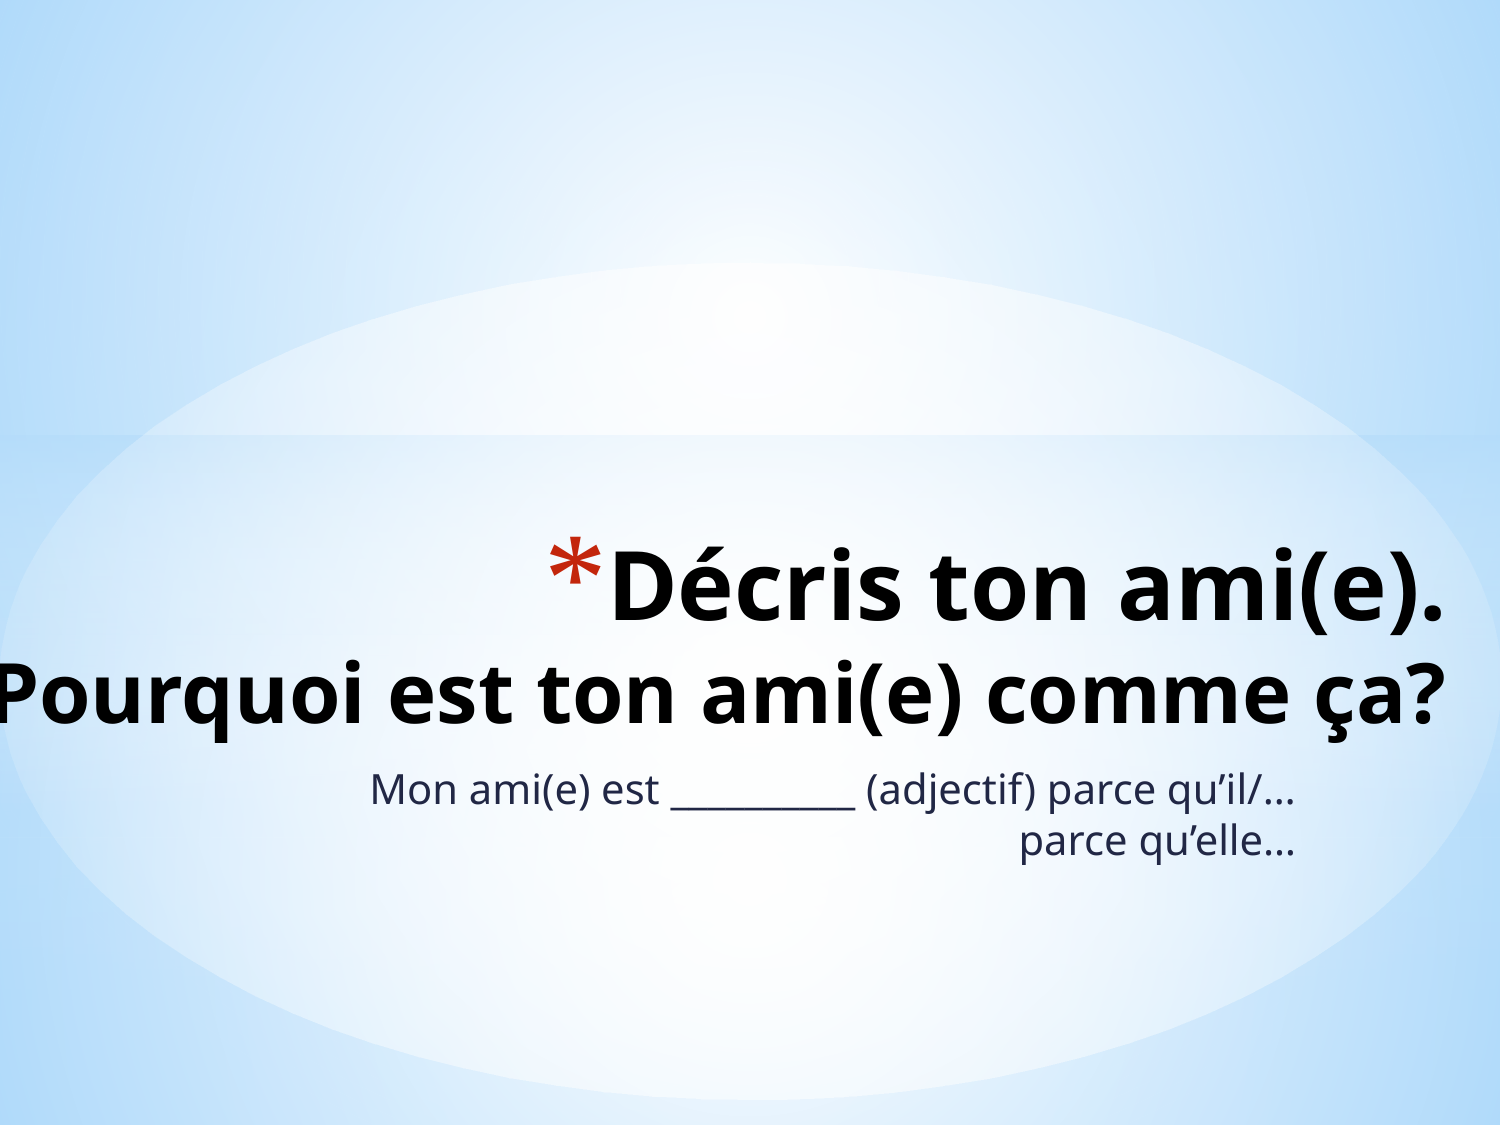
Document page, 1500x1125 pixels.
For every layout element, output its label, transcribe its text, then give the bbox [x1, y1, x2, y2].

title Décris ton ami(e). Pourquoi est ton ami(e) comme ça? [0, 350, 1463, 748]
list Mon ami(e) est __________ (adjectif) parce qu’il/… parce qu’elle… [262, 755, 1312, 893]
